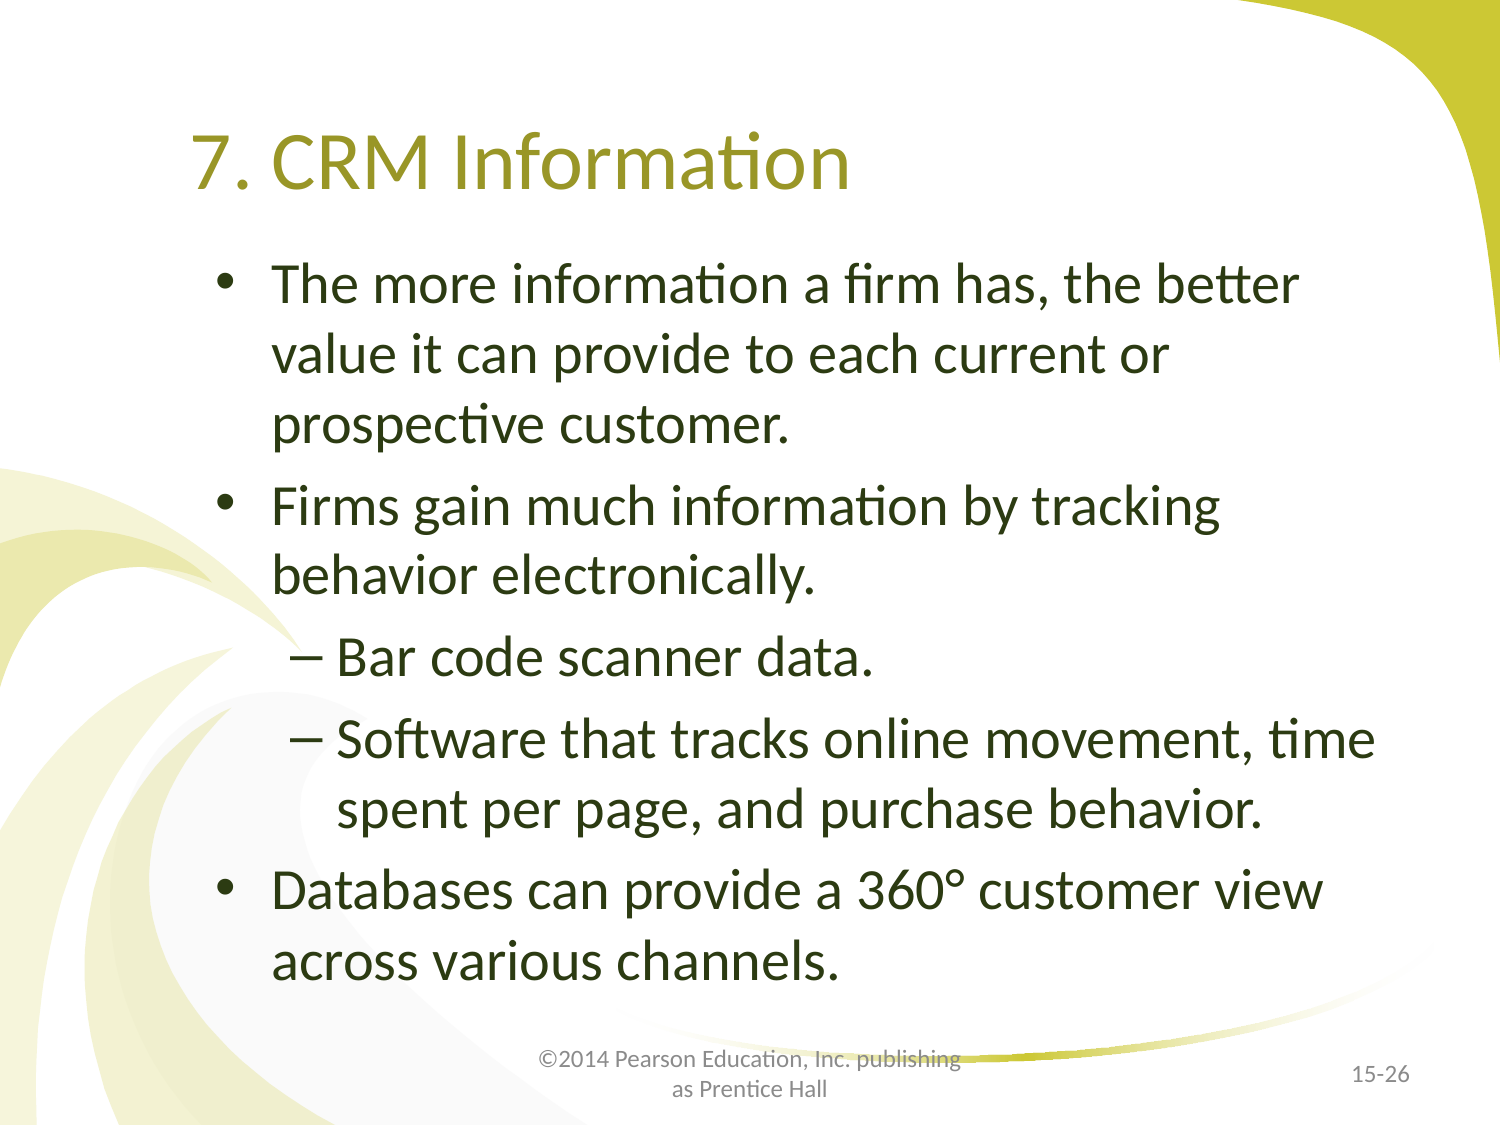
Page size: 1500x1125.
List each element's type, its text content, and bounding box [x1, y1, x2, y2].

slide_number 15-26 [1074, 1042, 1425, 1103]
list The more information a firm has, the better value it can provide to each current or prospective customer. Firms gain much information by tracking behavior electronically. Bar code scanner data. Software that tracks online movement, time spent per page, and purchase behavior. Databases can provide a 360° customer view across various channels. [200, 237, 1438, 1000]
footer ©2014 Pearson Education, Inc. publishing as Prentice Hall [512, 1042, 988, 1103]
title 7. CRM Information [174, 75, 1438, 238]
